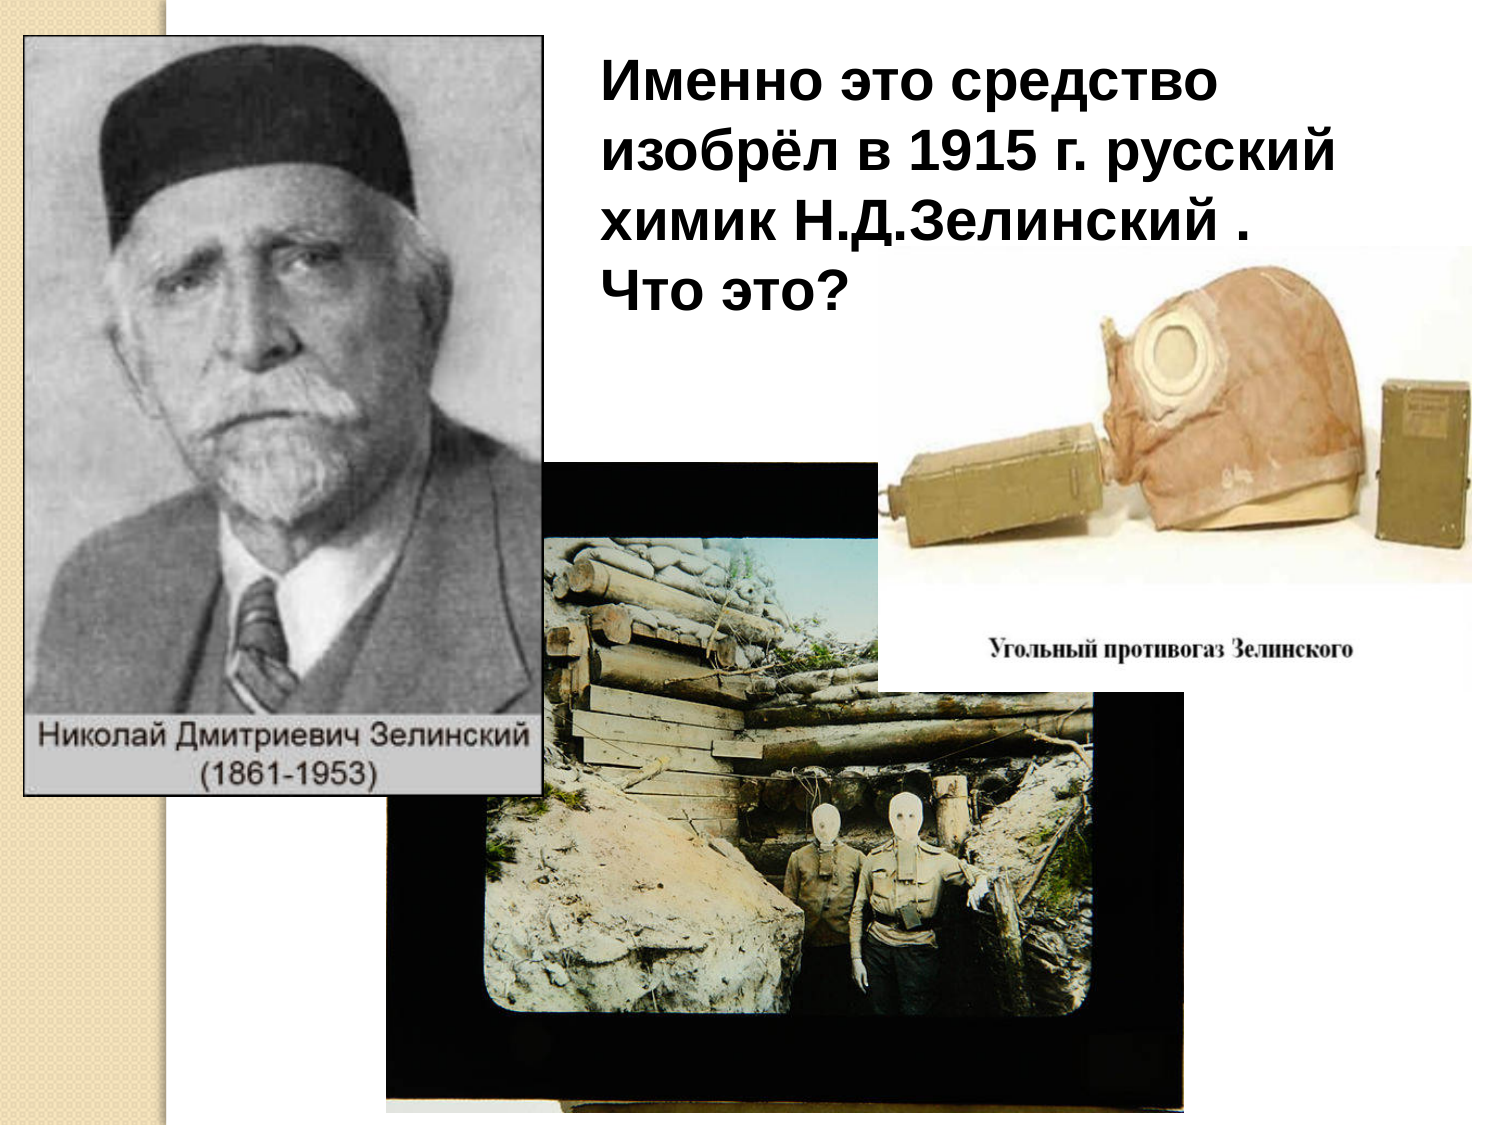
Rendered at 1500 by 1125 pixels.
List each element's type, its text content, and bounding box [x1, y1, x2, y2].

text_box Именно это средство изобрёл в 1915 г. русский химик Н.Д.Зелинский . Что это? [585, 35, 1453, 330]
picture [23, 34, 1472, 1113]
